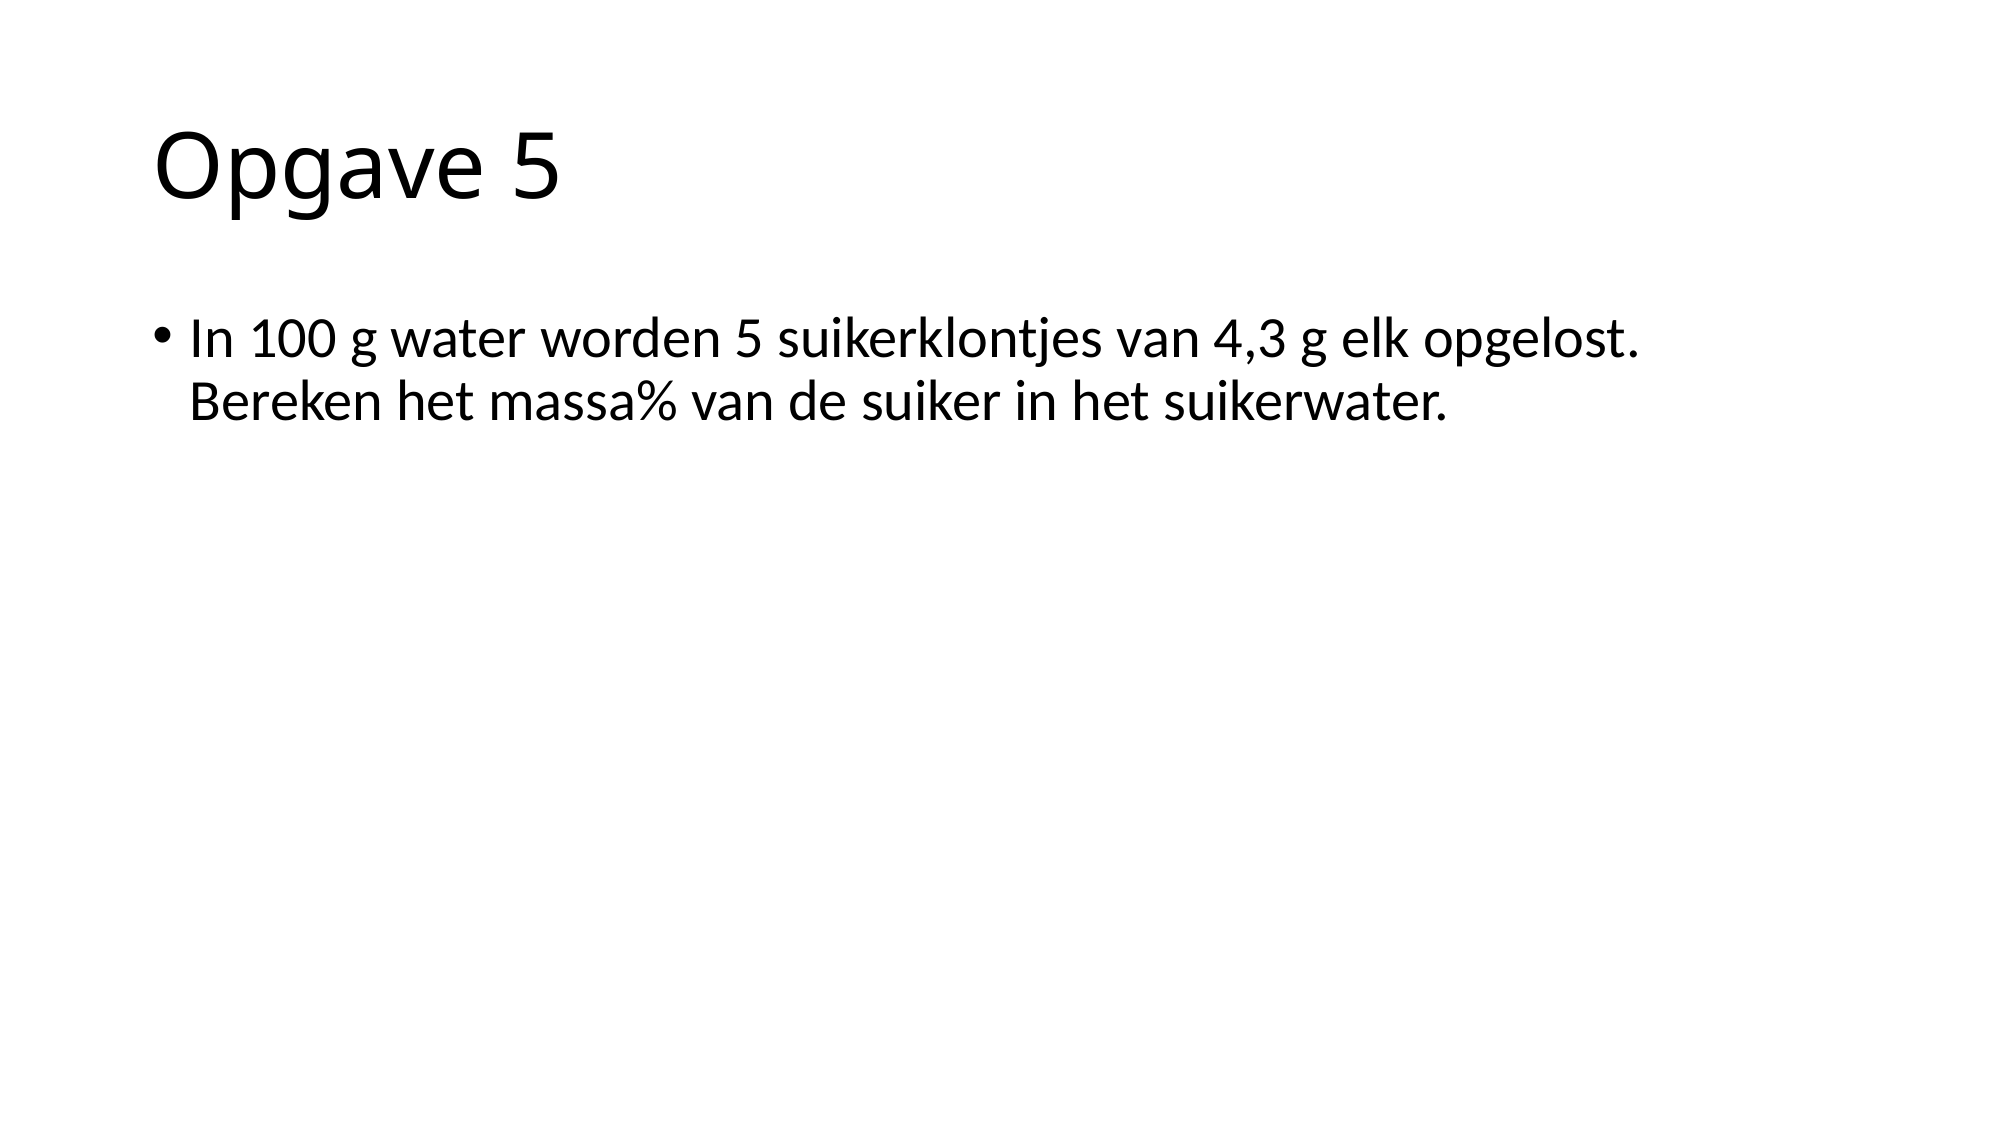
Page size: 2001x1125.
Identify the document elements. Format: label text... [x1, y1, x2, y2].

title Opgave 5 [137, 59, 1863, 278]
list In 100 g water worden 5 suikerklontjes van 4,3 g elk opgelost. Bereken het massa% van de suiker in het suikerwater. [137, 299, 1863, 1014]
